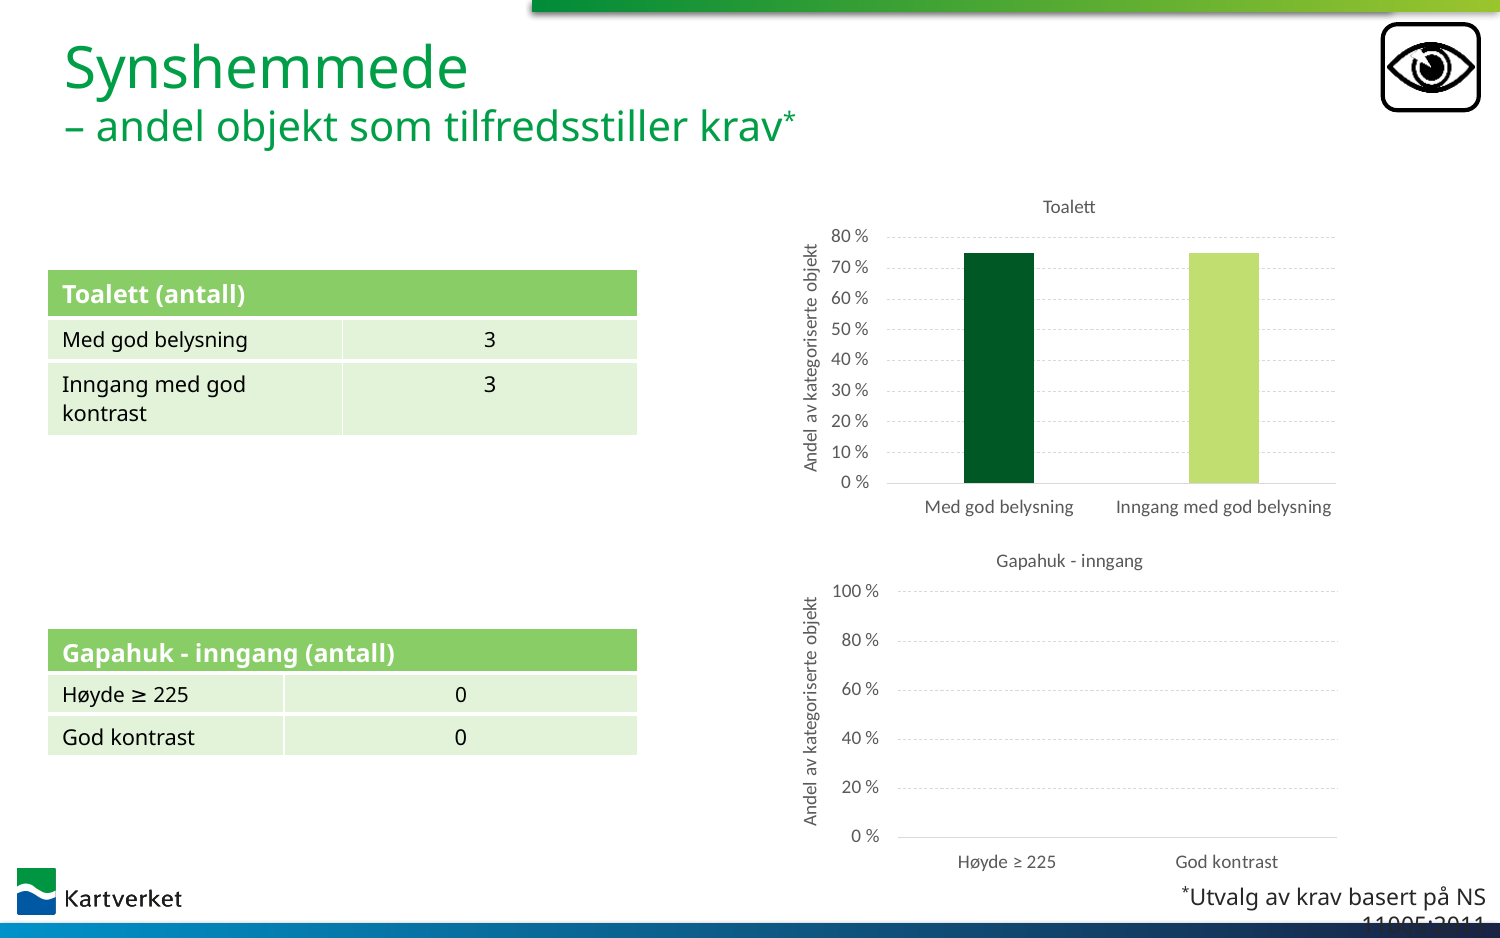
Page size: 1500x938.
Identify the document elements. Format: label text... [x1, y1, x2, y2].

table_cell Inngang med god kontrast [48, 363, 342, 435]
table_cell Høyde ≥ 225 [48, 675, 283, 712]
table_cell 3 [343, 320, 637, 359]
table_header Gapahuk - inngang (antall) [48, 629, 637, 671]
picture [791, 187, 1347, 526]
picture [791, 541, 1348, 880]
table_cell Med god belysning [48, 320, 342, 359]
table_cell God kontrast [48, 716, 283, 755]
text_box Synshemmede – andel objekt som tilfredsstiller krav* [49, 24, 1431, 158]
table_cell 0 [285, 716, 637, 755]
text_box *Utvalg av krav basert på NS 11005:2011 [1068, 873, 1500, 938]
table_cell 0 [285, 675, 637, 712]
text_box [1382, 24, 1480, 111]
table_header Toalett (antall) [48, 270, 637, 316]
table_cell 3 [343, 363, 637, 435]
